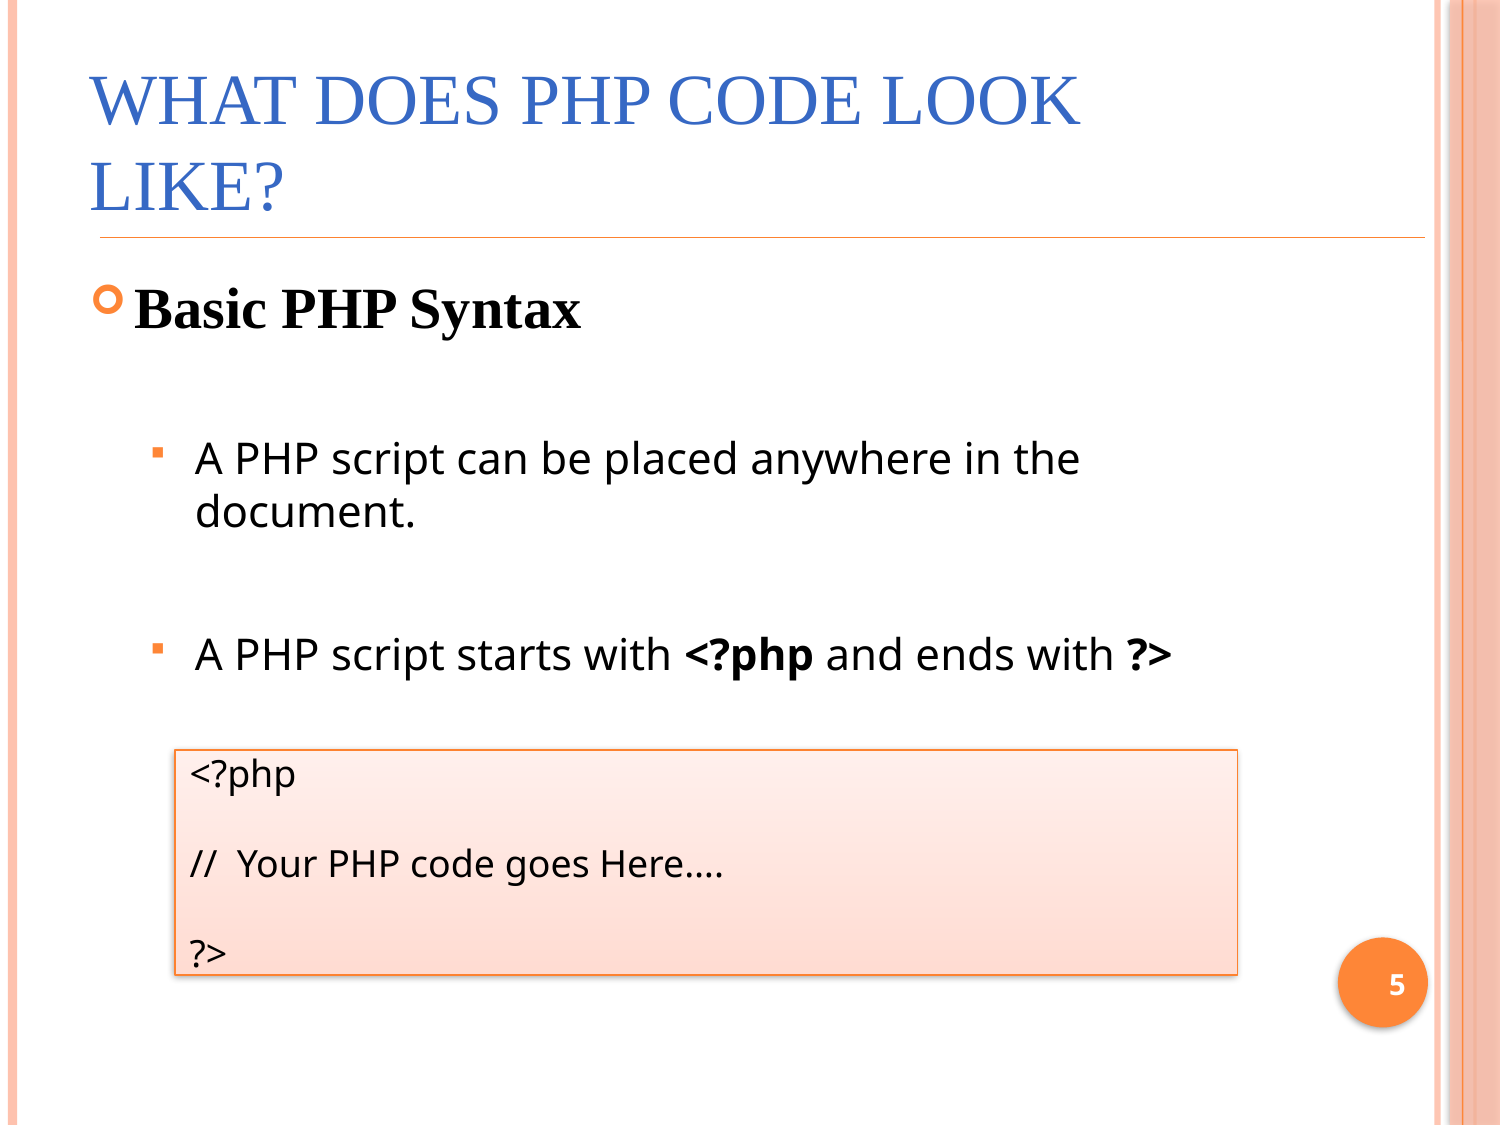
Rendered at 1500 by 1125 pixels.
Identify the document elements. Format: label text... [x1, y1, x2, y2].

list Basic PHP Syntax A PHP script can be placed anywhere in the document. A PHP script starts with <?php and ends with ?> [75, 262, 1300, 1062]
title What does PHP code look like? [75, 45, 1300, 233]
text_box <?php // Your PHP code goes Here…. ?> [174, 749, 1238, 976]
slide_number 5 [1350, 950, 1438, 1023]
